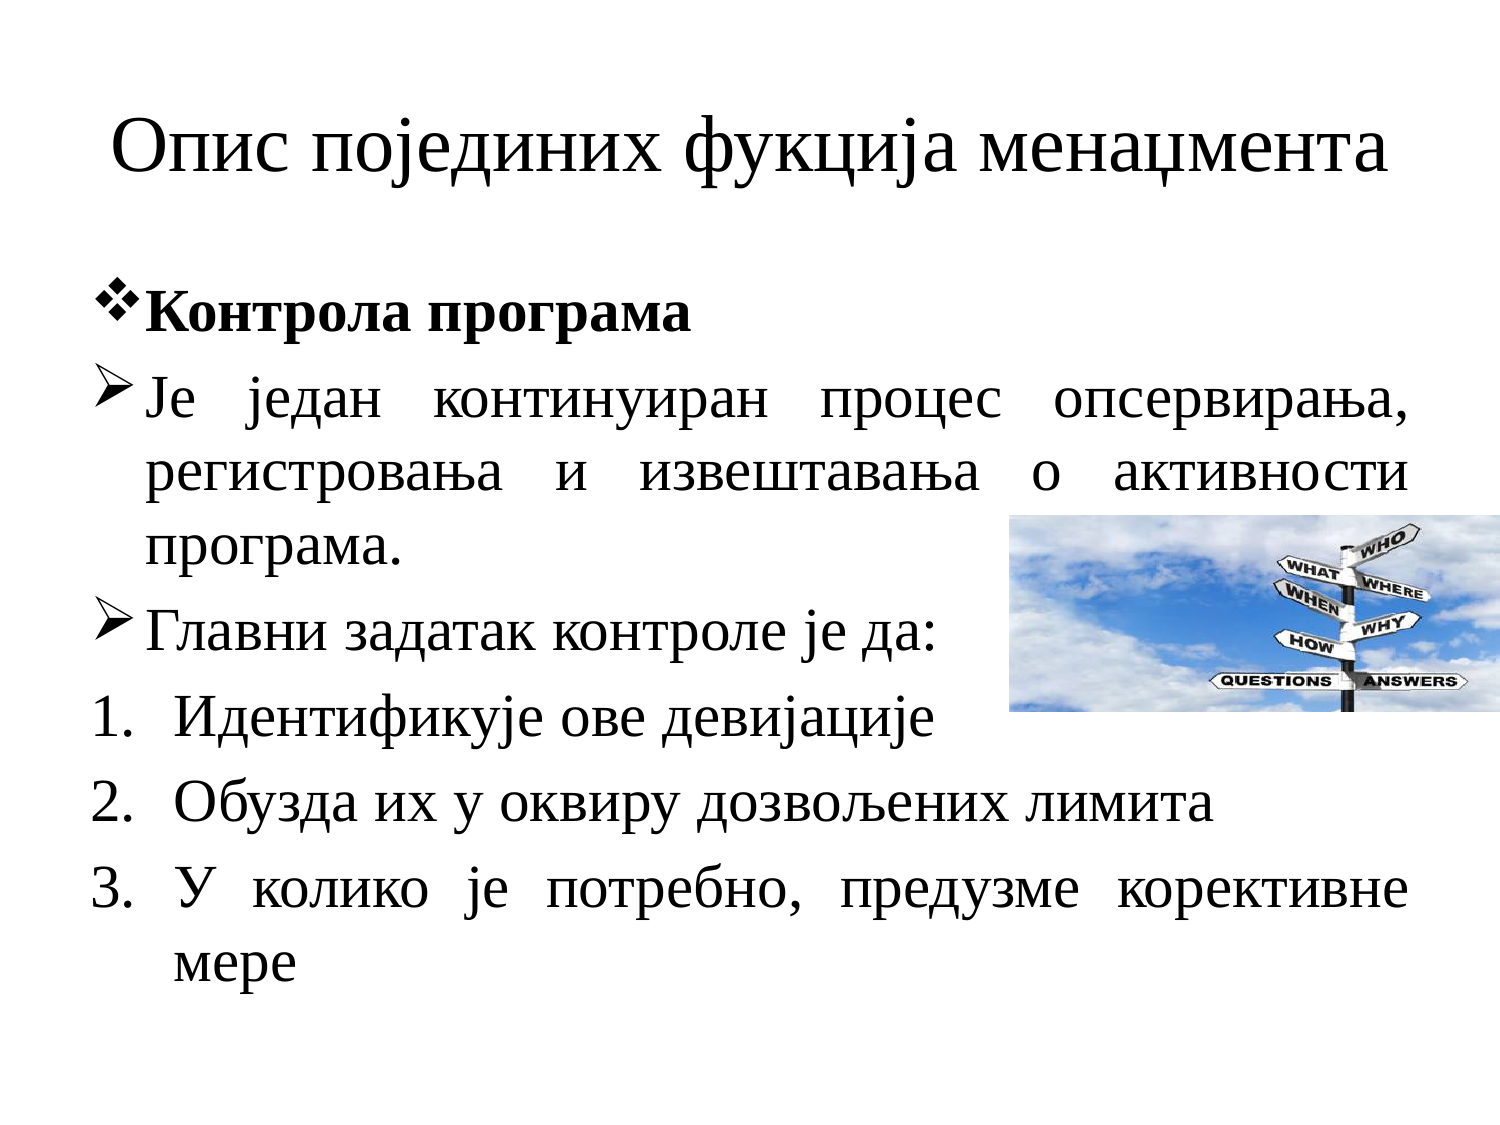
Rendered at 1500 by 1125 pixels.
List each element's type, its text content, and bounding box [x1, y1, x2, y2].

picture [1009, 514, 1500, 712]
list Контрола програма Је један континуиран процес опсервирања, регистровања и извештавања о активности програма. Главни задатак контроле је да: Идентификује ове девијације Обузда их у оквиру дозвољених лимита У колико је потребно, предузме корективне мере [75, 262, 1425, 1005]
title Опис појединих фукција менаџмента [75, 45, 1425, 233]
